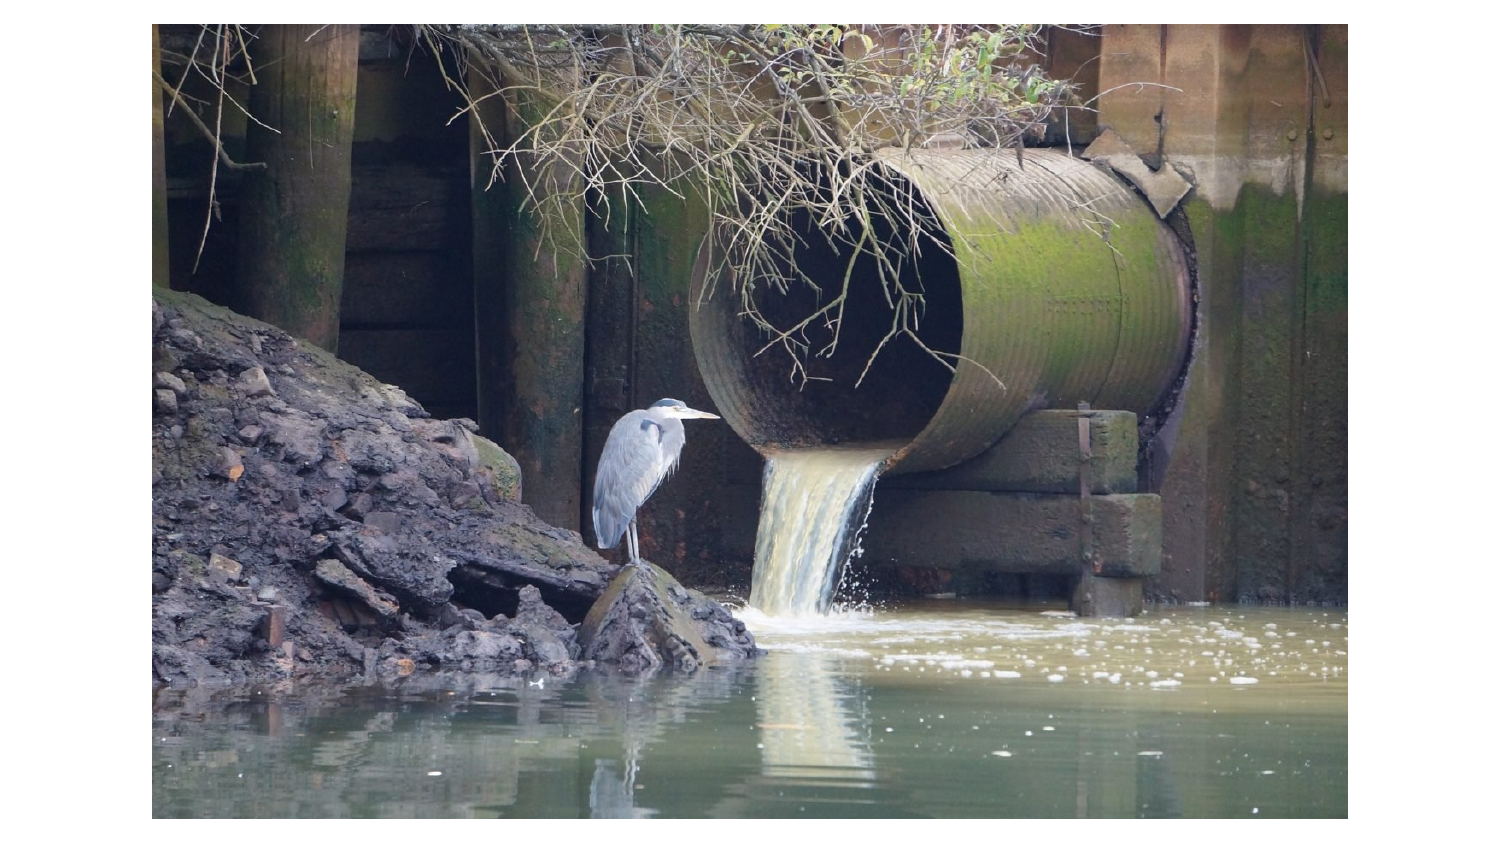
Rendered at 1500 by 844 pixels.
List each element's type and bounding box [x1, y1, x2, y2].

picture [152, 24, 1348, 819]
